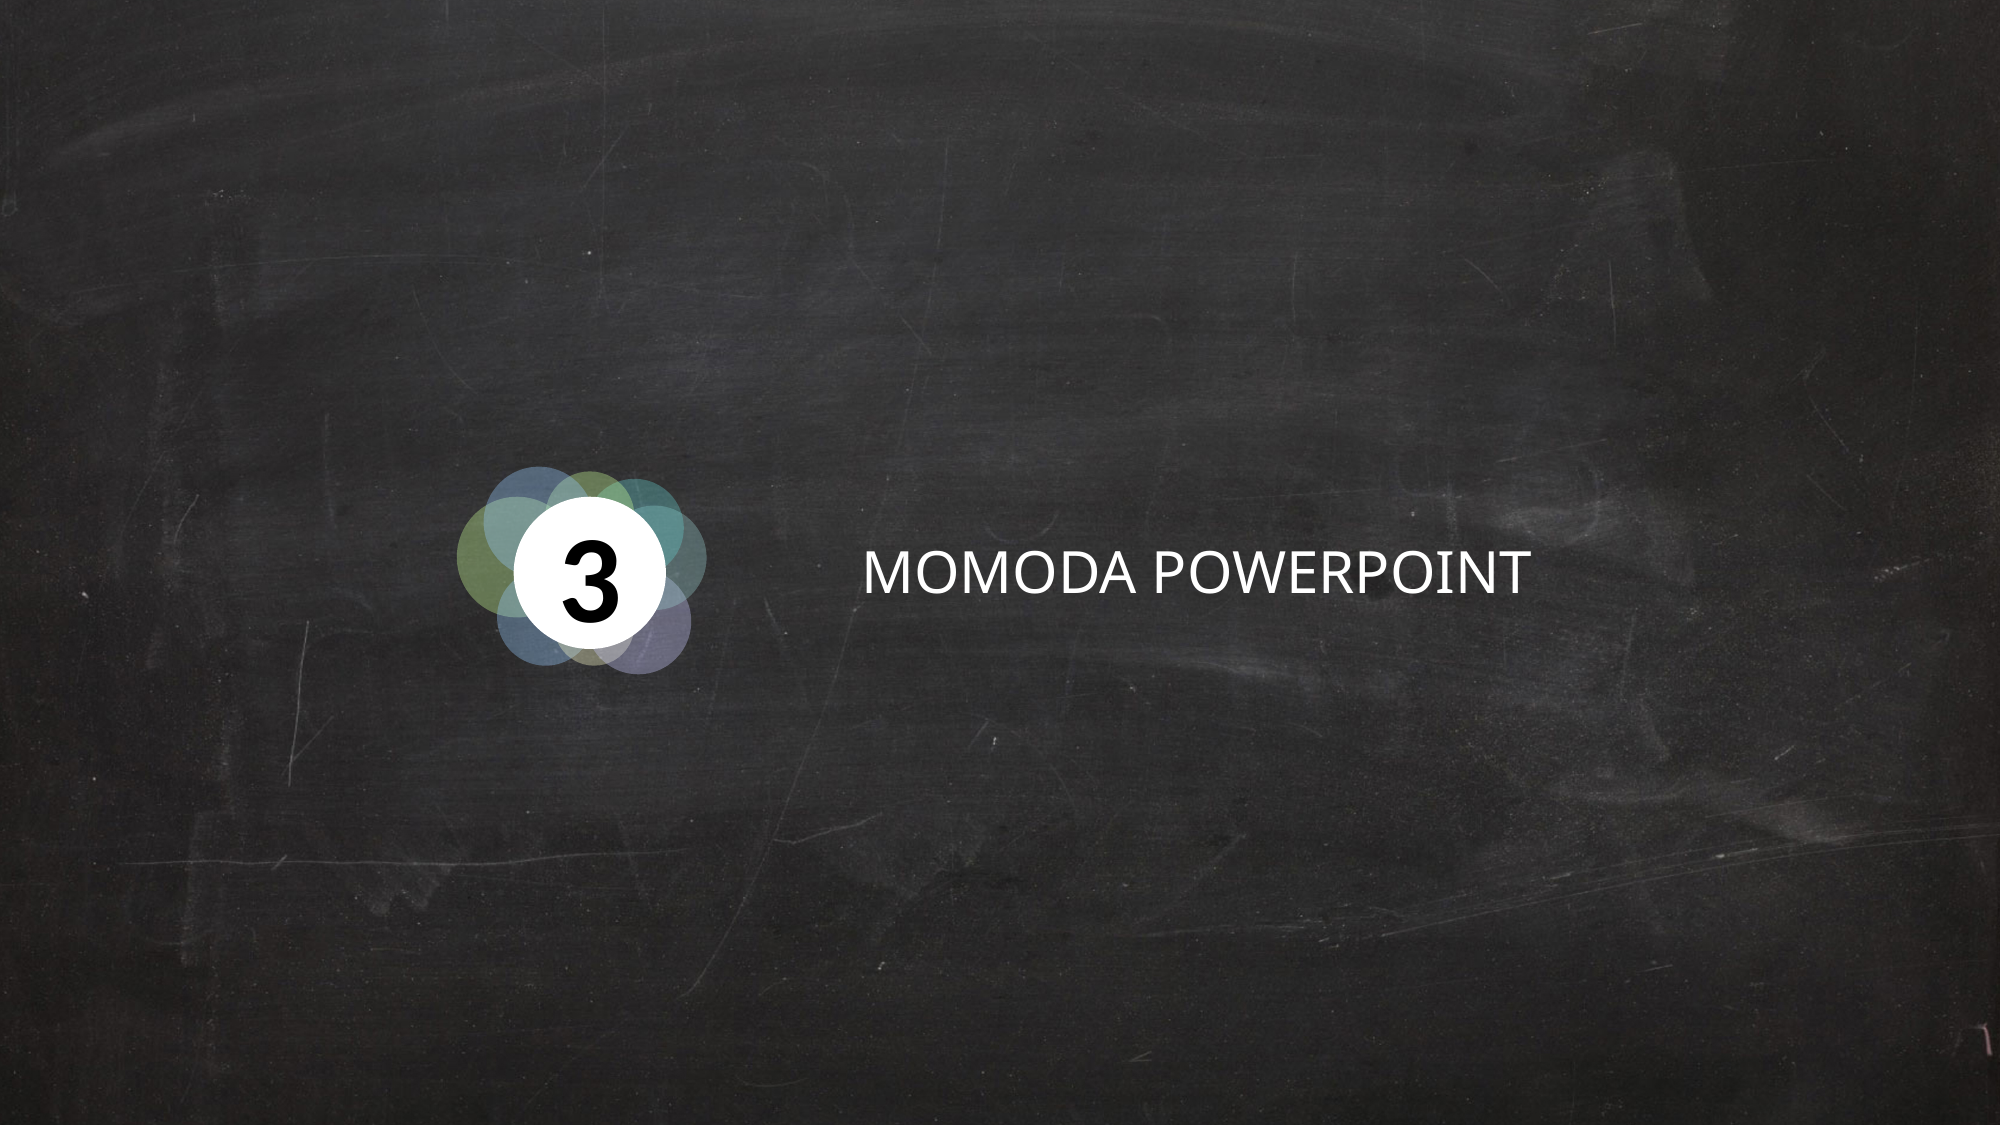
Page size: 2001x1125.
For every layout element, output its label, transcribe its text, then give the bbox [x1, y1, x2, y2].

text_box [456, 466, 707, 675]
picture [0, 0, 2000, 1125]
text_box MOMODA POWERPOINT [846, 527, 1627, 613]
